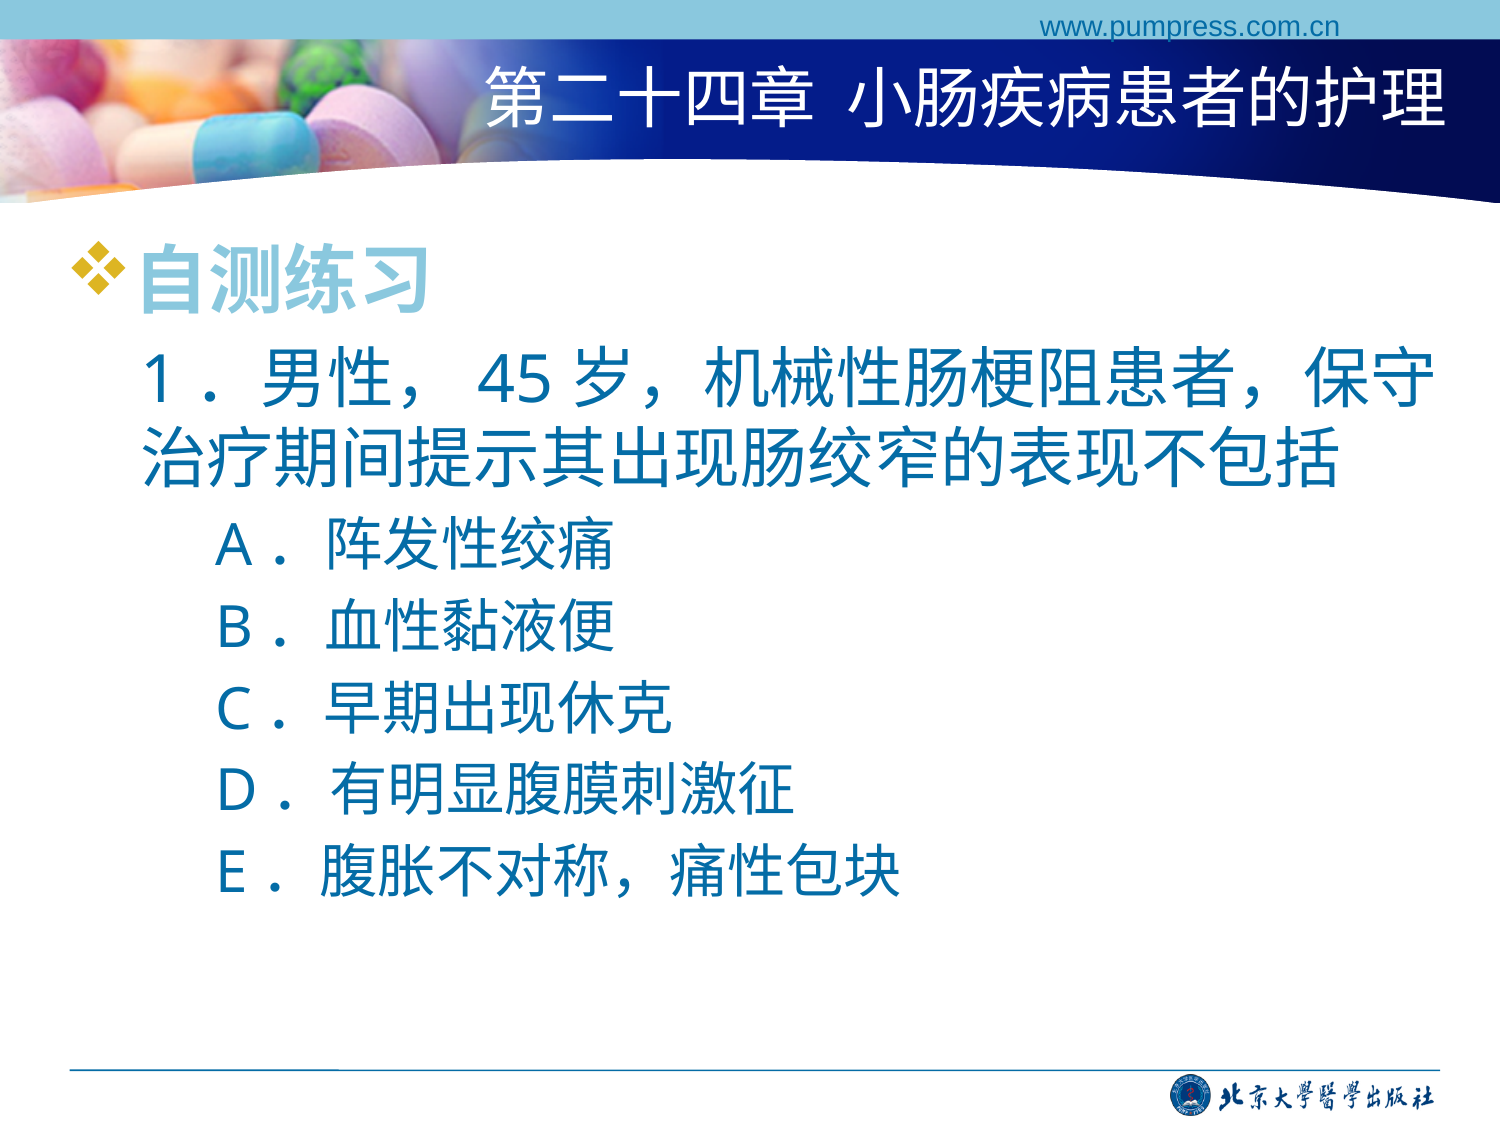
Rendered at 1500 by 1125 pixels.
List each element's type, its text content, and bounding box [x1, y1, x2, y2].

picture [0, 40, 1500, 203]
list 自测练习 1．男性，45岁，机械性肠梗阻患者，保守治疗期间提示其出现肠绞窄的表现不包括 A．阵发性绞痛 B．血性黏液便 C．早期出现休克 D．有明显腹膜刺激征 E．腹胀不对称，痛性包块 [49, 224, 1463, 1026]
title 第二十四章 小肠疾病患者的护理 [137, 49, 1463, 143]
slide_number www.pumpress.com.cn [1025, 0, 1463, 38]
picture [1170, 1074, 1436, 1118]
